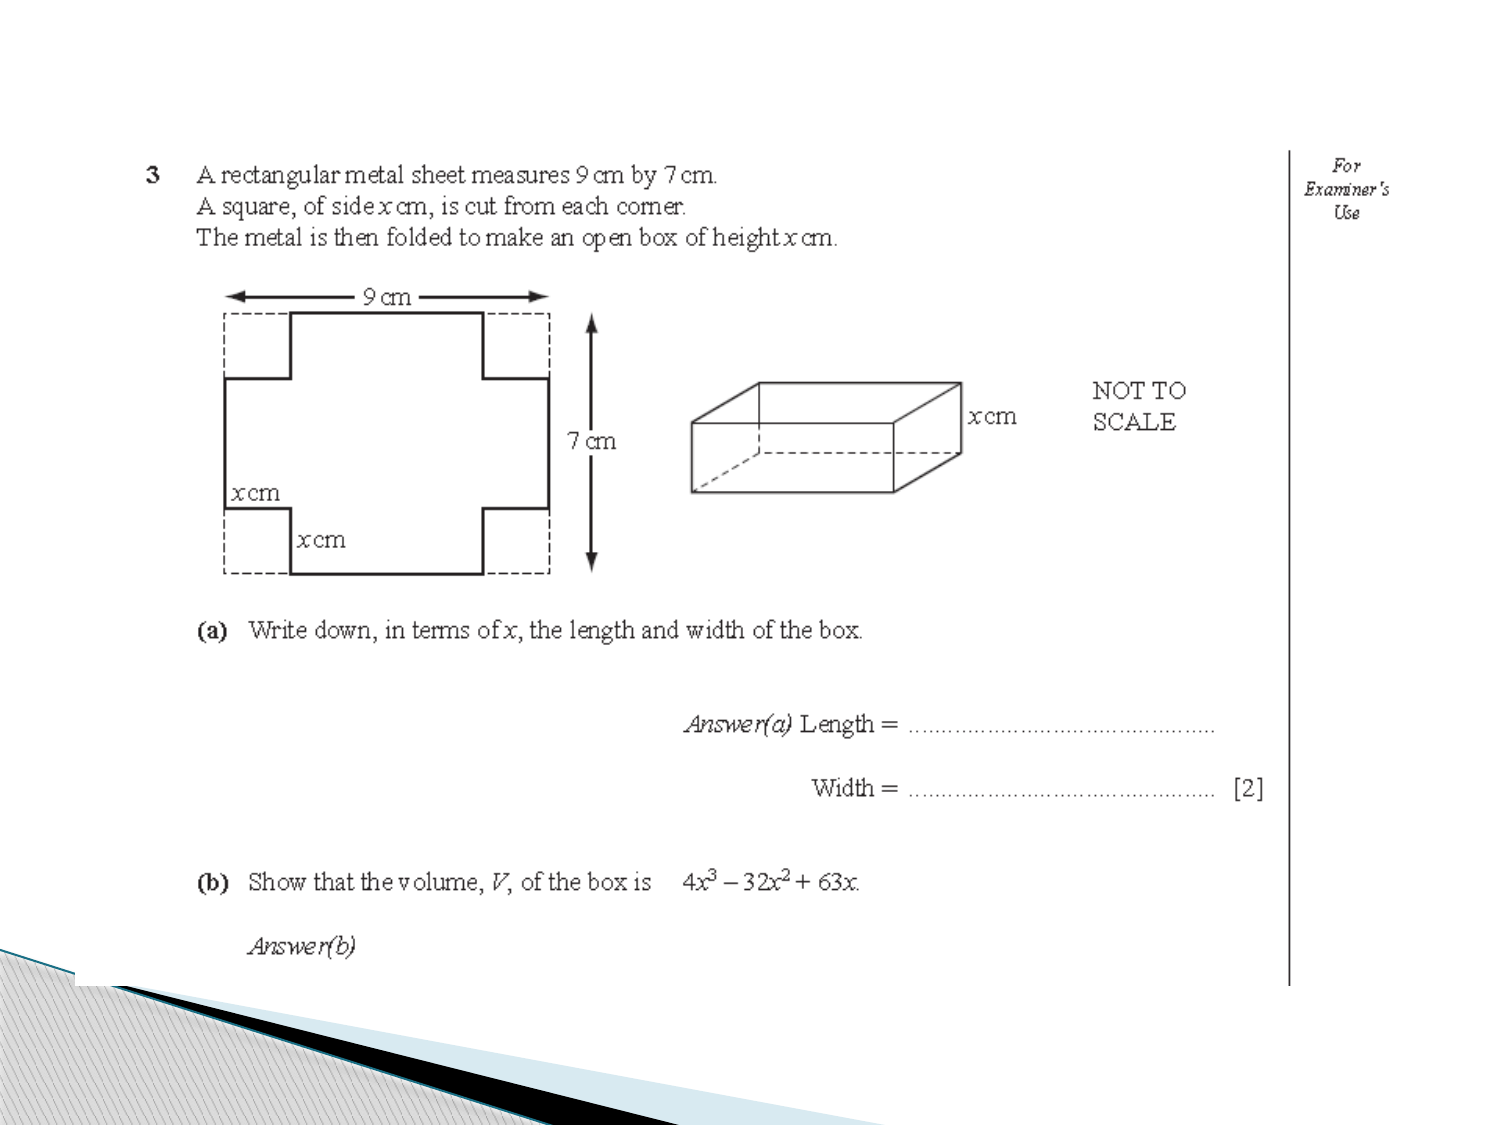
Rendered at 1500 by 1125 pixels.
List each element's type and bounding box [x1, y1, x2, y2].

picture [75, 138, 1425, 987]
